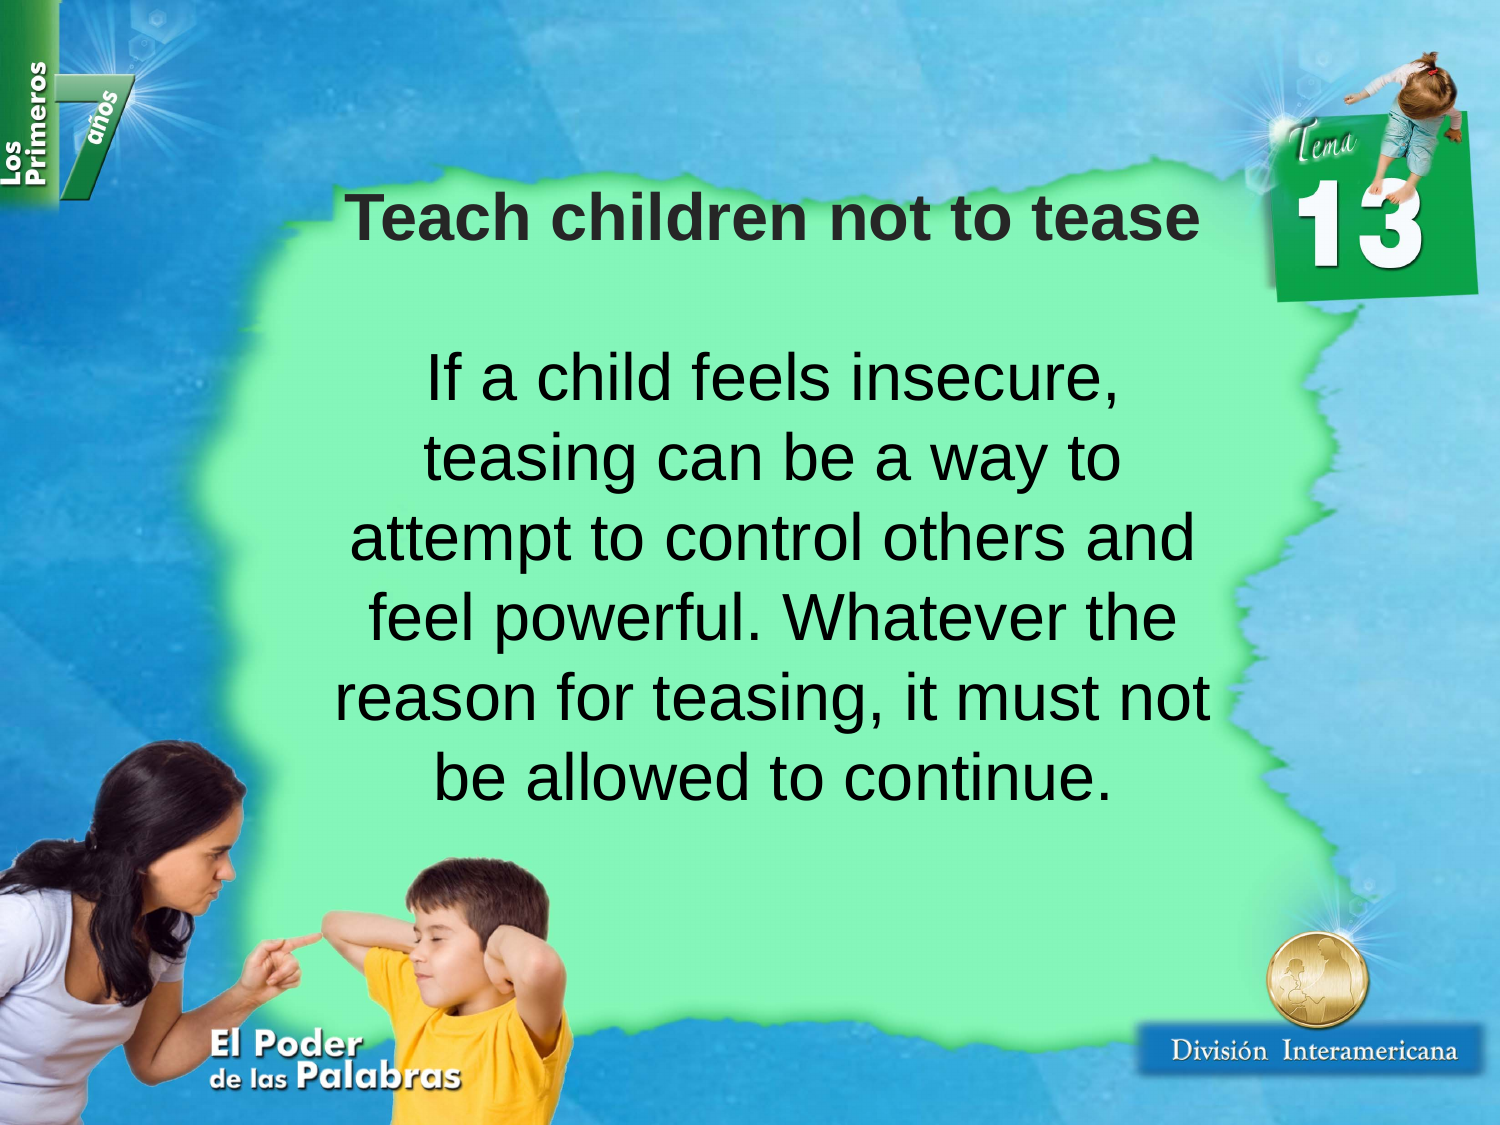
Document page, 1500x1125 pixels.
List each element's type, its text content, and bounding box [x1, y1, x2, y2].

text_box Teach children not to tease If a child feels insecure, teasing can be a way to attempt to control others and feel powerful. Whatever the reason for teasing, it must not be allowed to continue. [301, 166, 1247, 902]
picture [0, 0, 1500, 1125]
